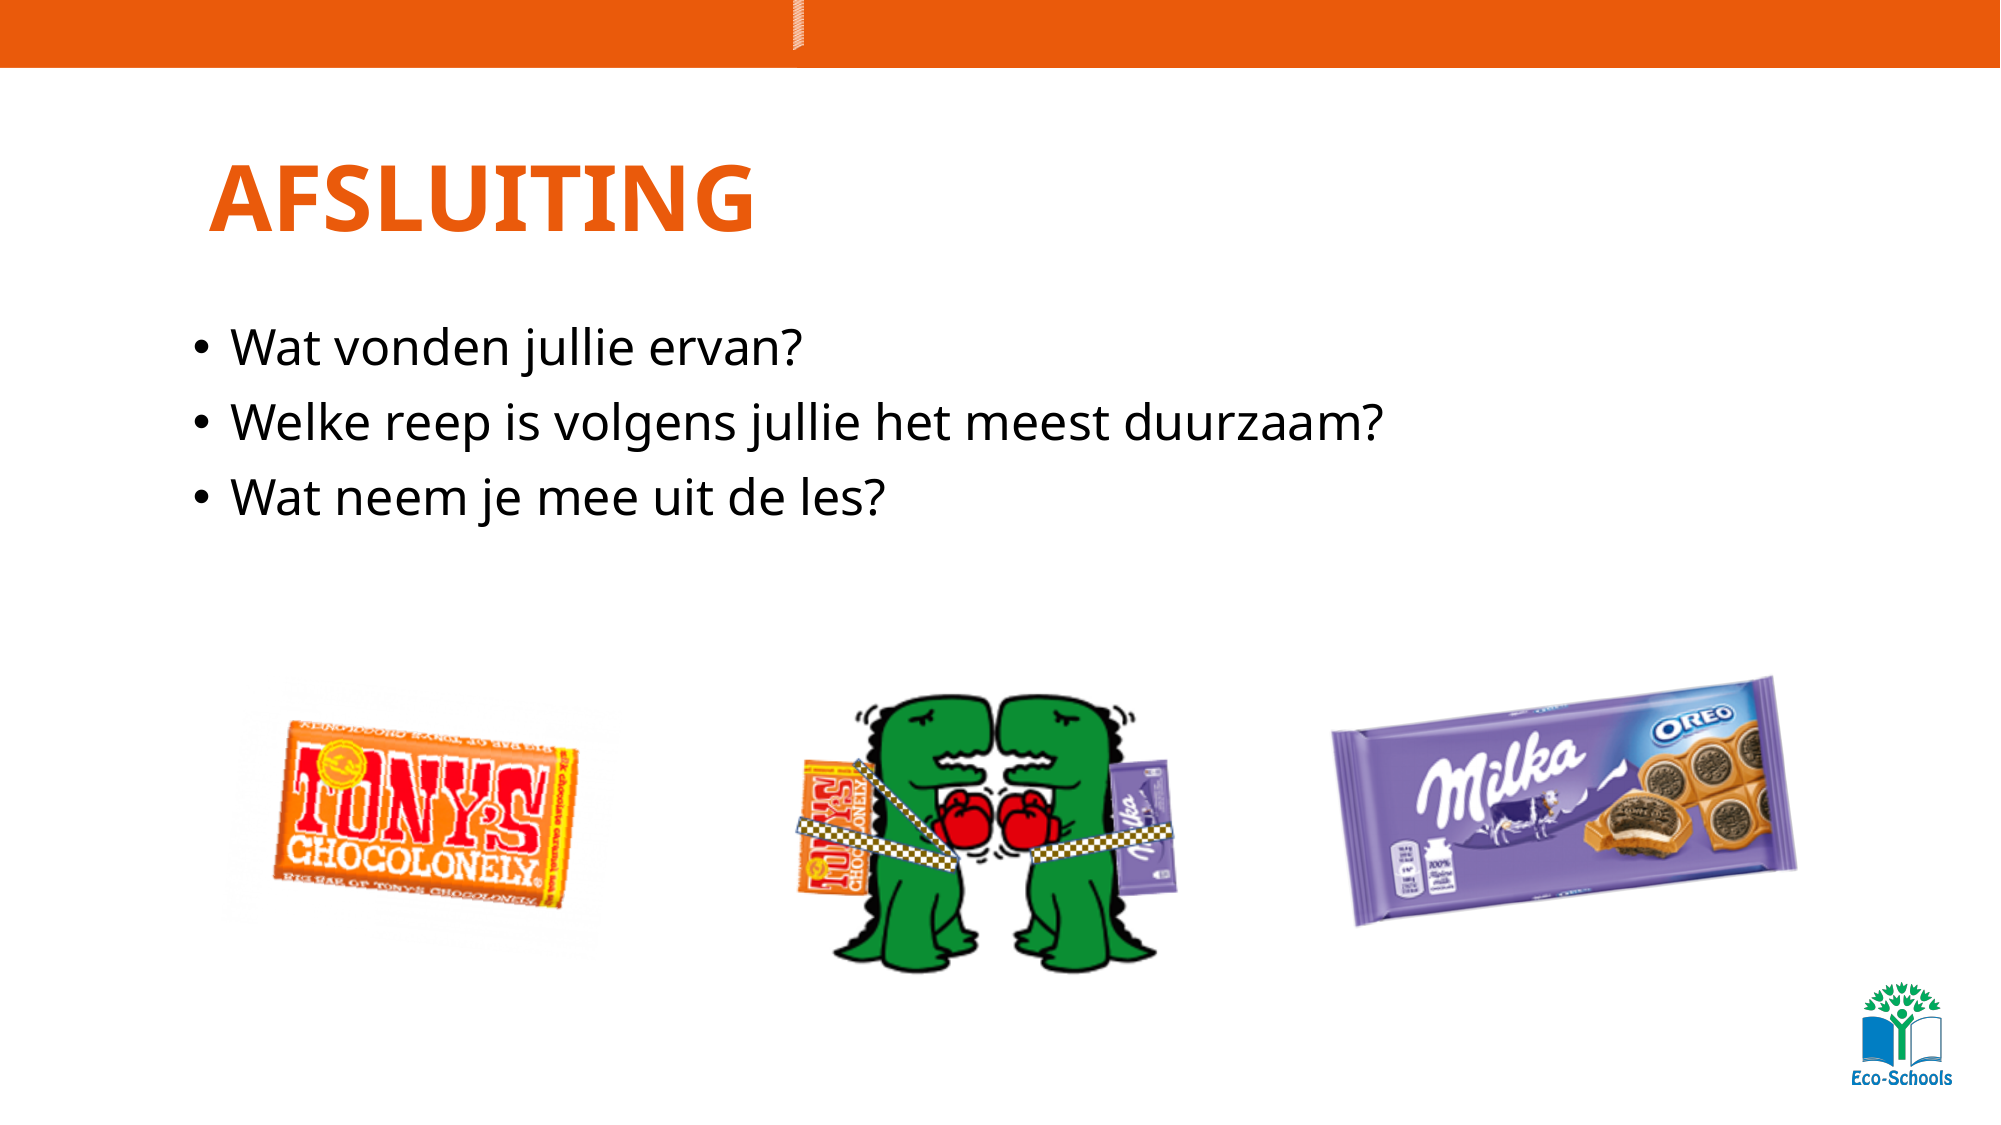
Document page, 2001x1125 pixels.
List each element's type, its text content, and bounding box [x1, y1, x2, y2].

picture [214, 608, 629, 1024]
title Afsluiting [194, 112, 858, 259]
picture [779, 666, 1196, 990]
picture [1852, 982, 1952, 1085]
list Wat vonden jullie ervan? Welke reep is volgens jullie het meest duurzaam? Wat neem je mee uit de les? [177, 315, 1466, 610]
picture [1305, 578, 1821, 1023]
picture [793, 0, 804, 50]
